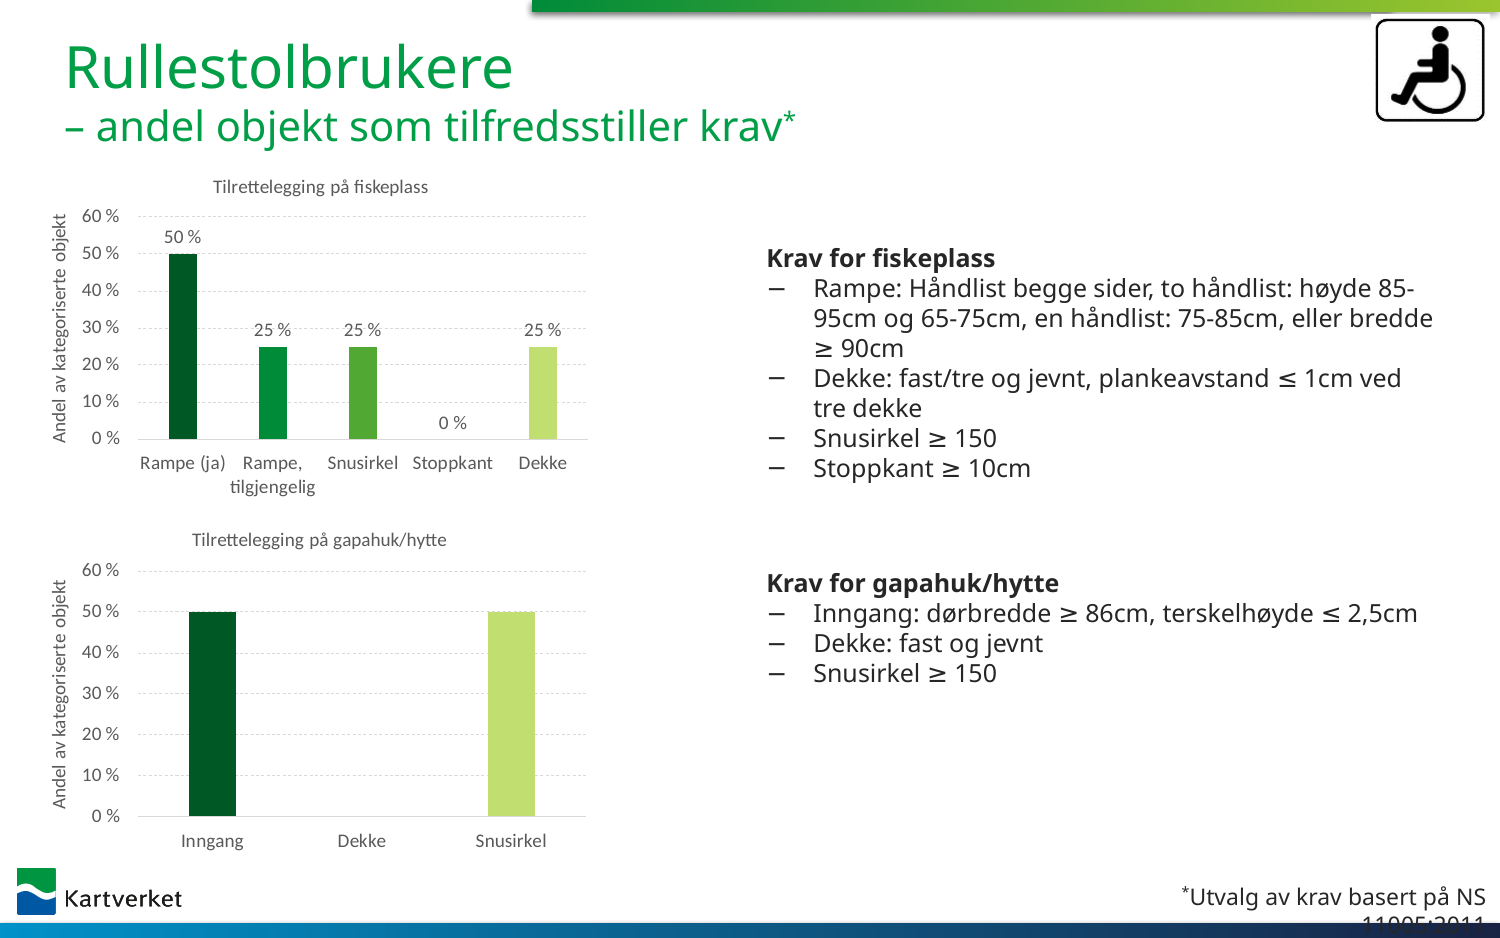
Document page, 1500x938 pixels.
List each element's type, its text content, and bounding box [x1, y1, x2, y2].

picture [41, 520, 597, 859]
picture [1371, 13, 1491, 127]
text_box Krav for gapahuk/hytte Inngang: dørbredde ≥ 86cm, terskelhøyde ≤ 2,5cm Dekke: fast og jevnt Snusirkel ≥ 150 [751, 560, 1452, 695]
picture [41, 166, 599, 505]
text_box Rullestolbrukere – andel objekt som tilfredsstiller krav* [49, 29, 1431, 158]
text_box *Utvalg av krav basert på NS 11005:2011 [1068, 873, 1500, 938]
text_box Krav for fiskeplass Rampe: Håndlist begge sider, to håndlist: høyde 85-95cm og 65-75cm, en håndlist: 75-85cm, eller bredde ≥ 90cm Dekke: fast/tre og jevnt, plankeavstand ≤ 1cm ved tre dekke Snusirkel ≥ 150 Stoppkant ≥ 10cm [751, 235, 1452, 490]
